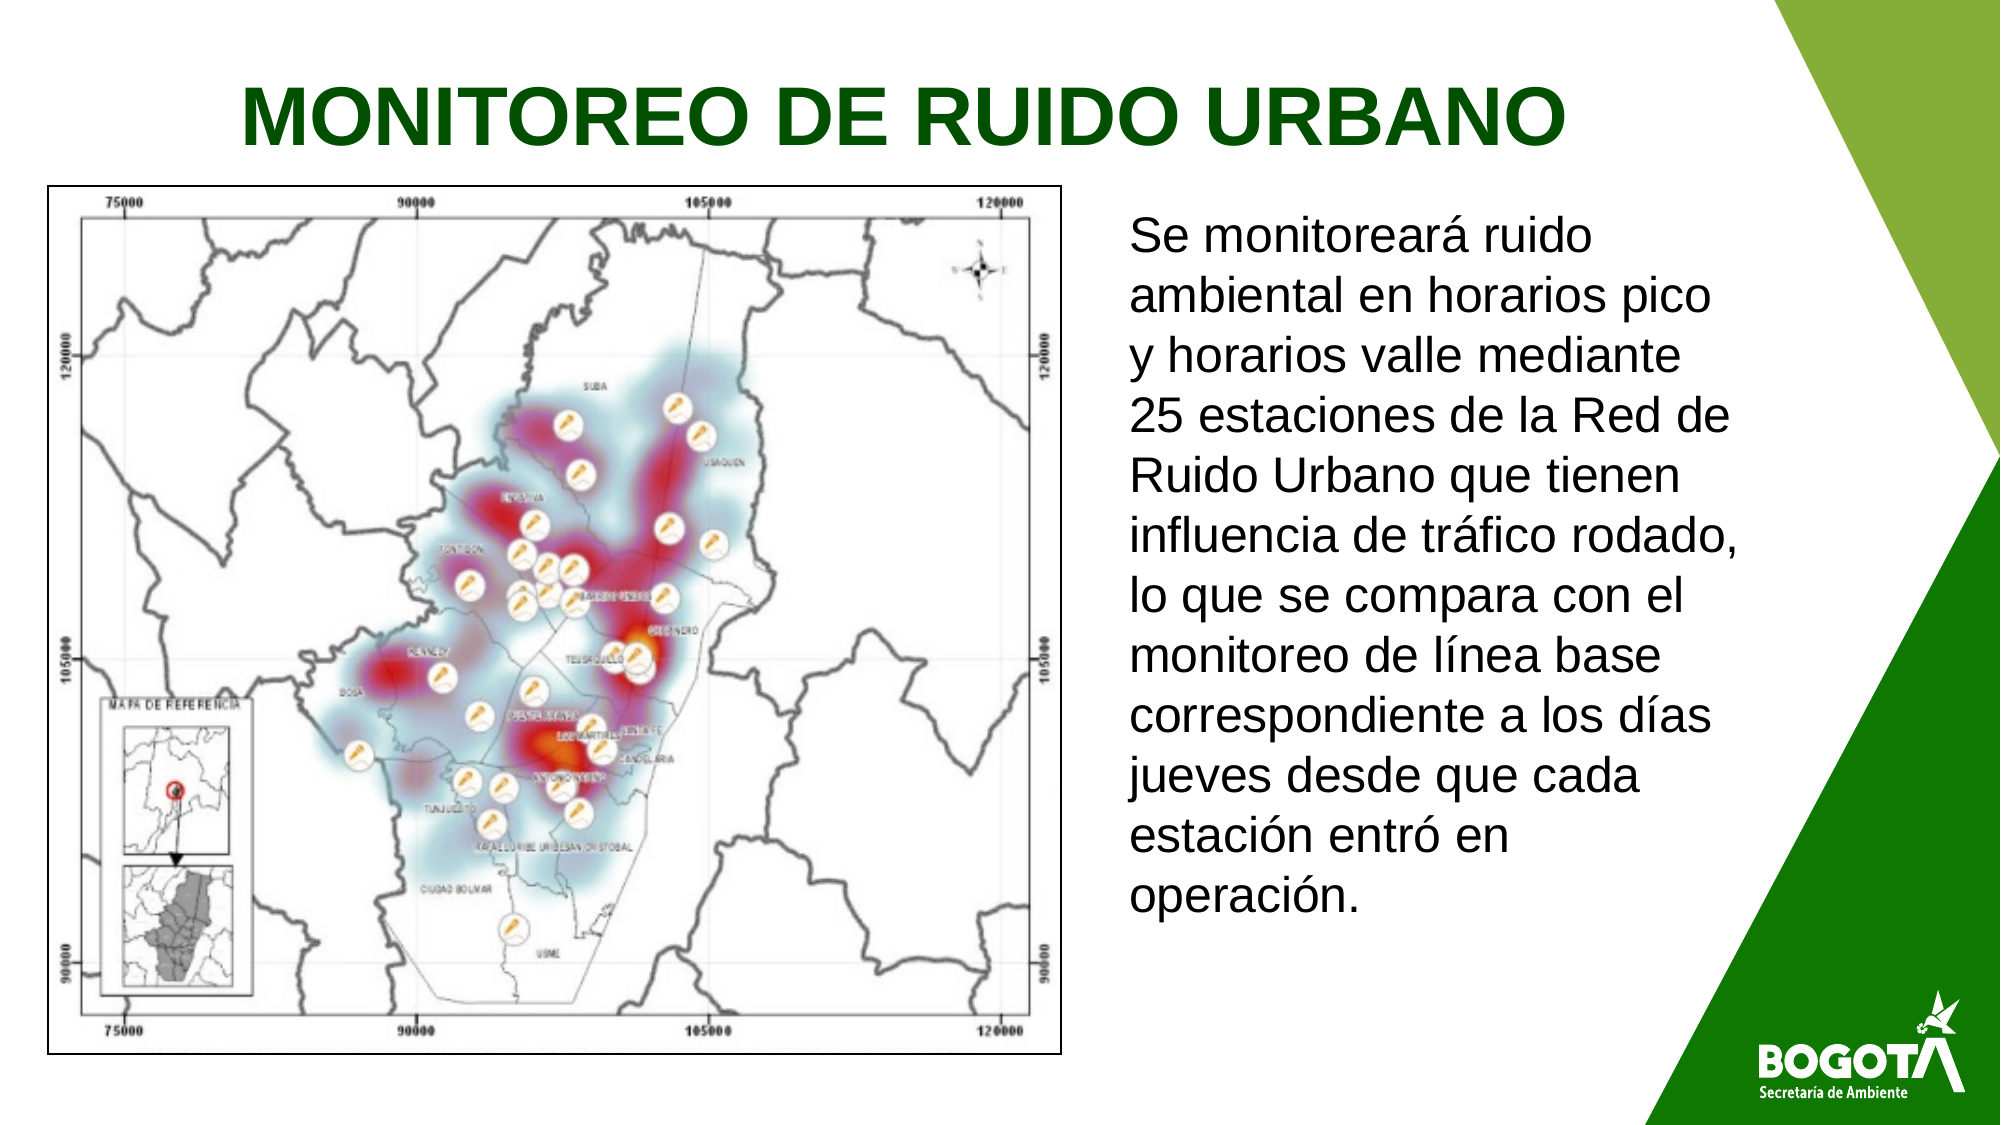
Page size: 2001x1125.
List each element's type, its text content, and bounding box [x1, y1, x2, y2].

text_box Se monitoreará ruido ambiental en horarios pico y horarios valle mediante 25 estaciones de la Red de Ruido Urbano que tienen influencia de tráfico rodado, lo que se compara con el monitoreo de línea base correspondiente a los días jueves desde que cada estación entró en operación. [1114, 194, 1644, 930]
picture [49, 186, 1061, 1053]
picture [1644, 0, 2000, 1125]
text_box MONITOREO DE RUIDO URBANO [150, 55, 1644, 170]
